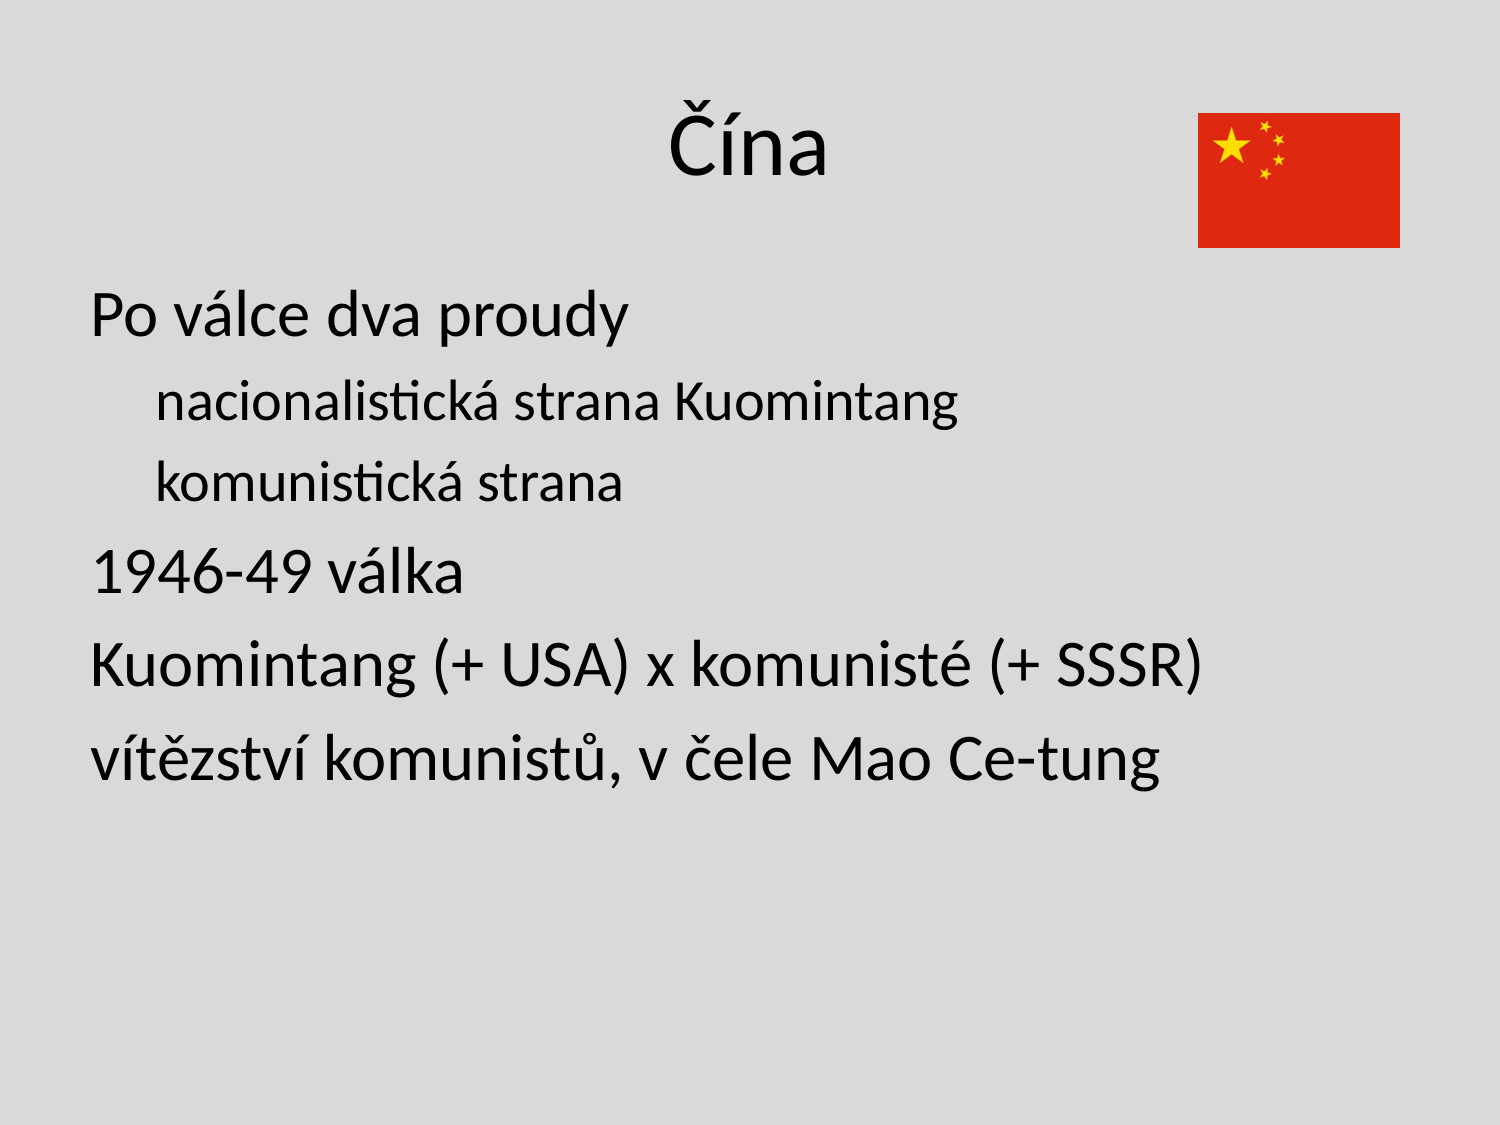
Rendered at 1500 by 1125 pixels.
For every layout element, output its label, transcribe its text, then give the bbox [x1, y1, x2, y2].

list Po válce dva proudy nacionalistická strana Kuomintang komunistická strana 1946-49 válka Kuomintang (+ USA) x komunisté (+ SSSR) vítězství komunistů, v čele Mao Ce-tung [75, 262, 1425, 1005]
picture [1198, 113, 1401, 248]
title Čína [75, 45, 1425, 233]
